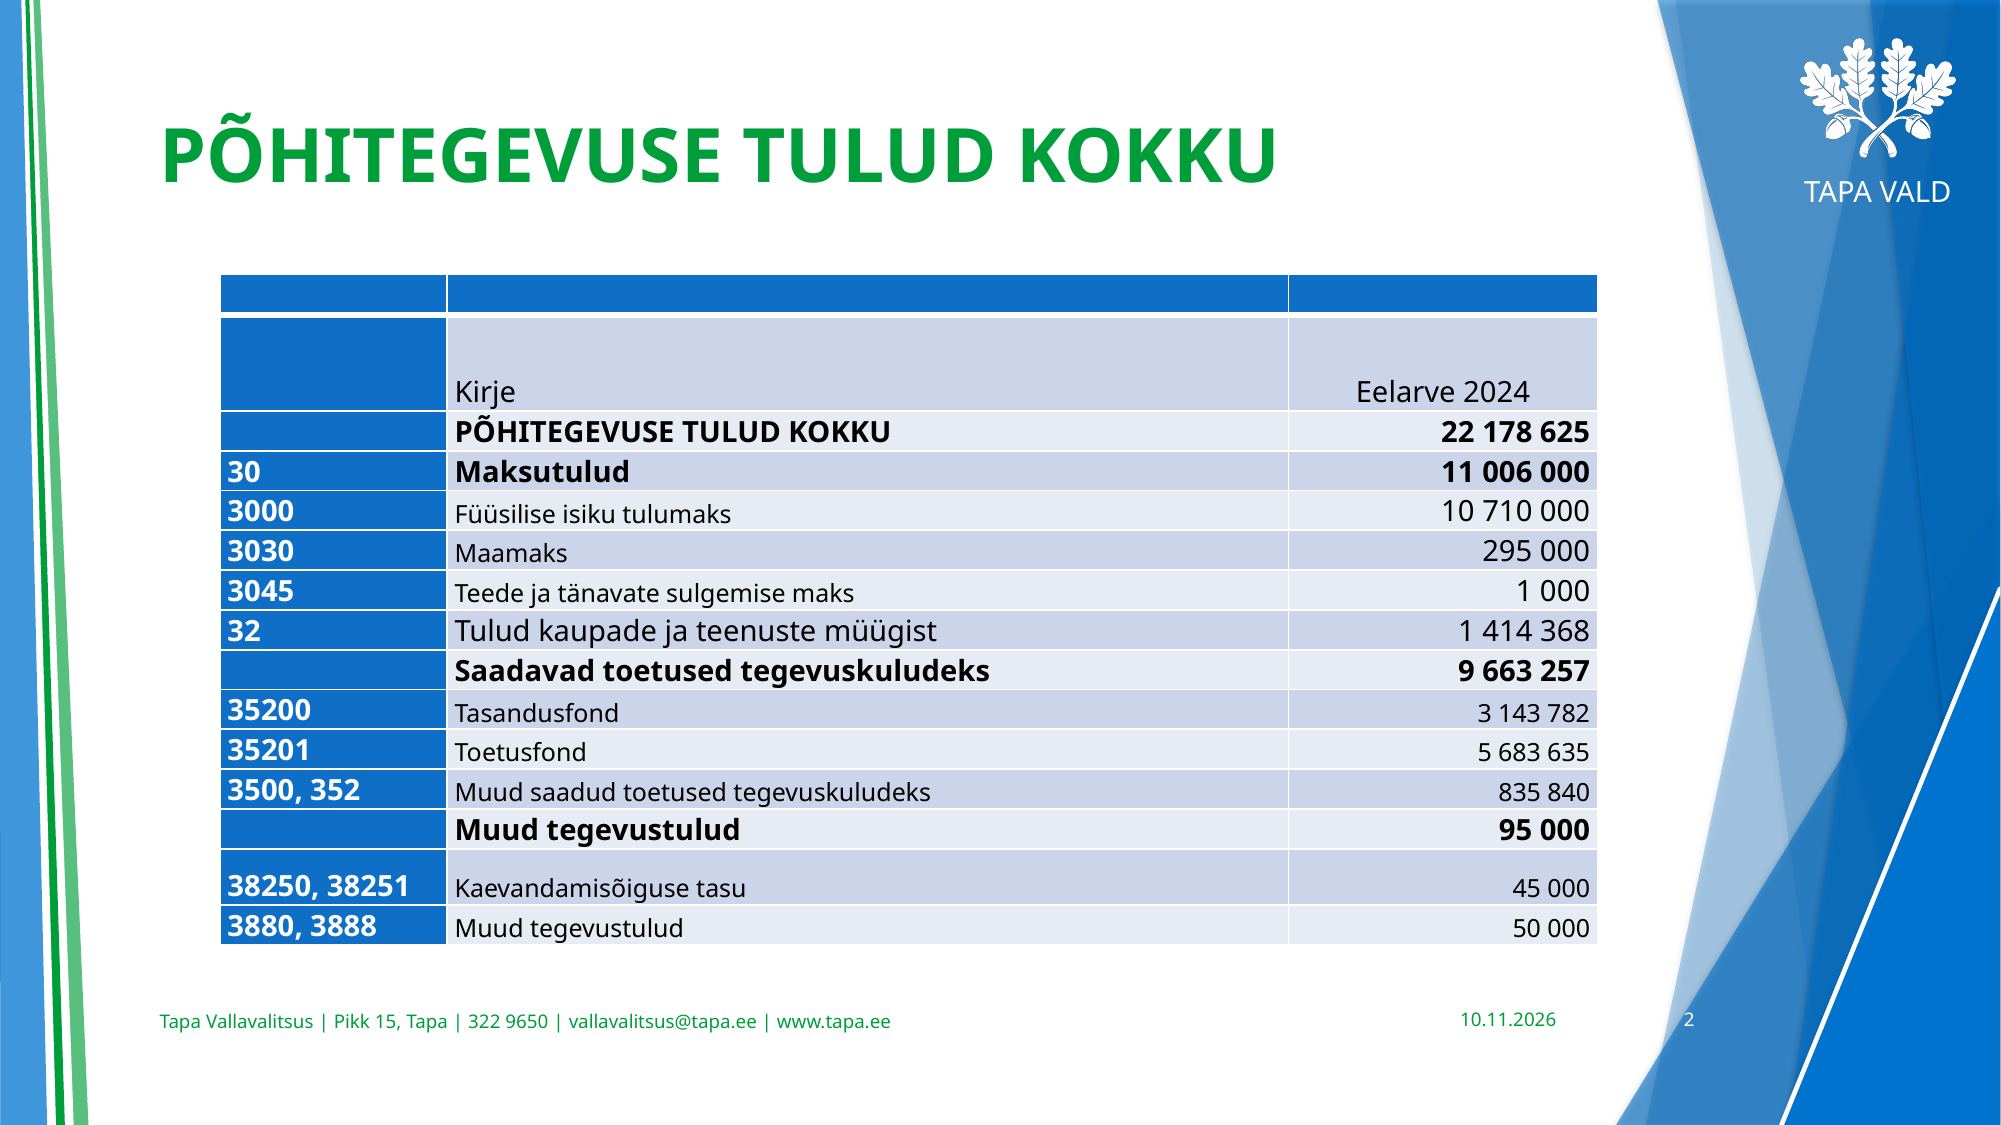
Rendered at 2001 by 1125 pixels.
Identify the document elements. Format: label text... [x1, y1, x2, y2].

table_cell 35200 [221, 690, 446, 728]
table_cell PÕHITEGEVUSE TULUD KOKKU [448, 412, 1288, 450]
table_cell 32 [221, 611, 446, 649]
table_cell Füüsilise isiku tulumaks [448, 491, 1288, 529]
table_header [221, 275, 446, 312]
table_cell 3880, 3888 [221, 906, 446, 944]
table_cell Tasandusfond [448, 690, 1288, 728]
table_cell 9 663 257 [1289, 651, 1597, 689]
table_header [1289, 275, 1597, 312]
table_cell Tulud kaupade ja teenuste müügist [448, 611, 1288, 649]
table_cell 3030 [221, 531, 446, 569]
table_cell Muud tegevustulud [448, 810, 1288, 848]
picture [1800, 38, 1956, 158]
table_cell [221, 412, 446, 450]
table_header [448, 275, 1288, 312]
table_cell 295 000 [1289, 531, 1597, 569]
table_cell 1 414 368 [1289, 611, 1597, 649]
table_cell Maksutulud [448, 452, 1288, 490]
table_cell 3500, 352 [221, 770, 446, 808]
table_cell Maamaks [448, 531, 1288, 569]
table_cell 3000 [221, 491, 446, 529]
slide_number 2 [1597, 990, 1710, 1051]
table_cell 38250, 38251 [221, 850, 446, 904]
table_cell 30 [221, 452, 446, 490]
table_cell 11 006 000 [1289, 452, 1597, 490]
table_cell Toetusfond [448, 730, 1288, 768]
table_cell [221, 318, 446, 410]
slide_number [1421, 990, 1572, 1051]
table_cell 10 710 000 [1289, 491, 1597, 529]
table_cell [221, 651, 446, 689]
table_cell 835 840 [1289, 770, 1597, 808]
table_cell [221, 810, 446, 848]
table_cell 3 143 782 [1289, 690, 1597, 728]
table_cell 45 000 [1289, 850, 1597, 904]
table_cell 1 000 [1289, 571, 1597, 609]
table_cell 3045 [221, 571, 446, 609]
table_cell Eelarve 2024 [1289, 318, 1597, 410]
table_cell 22 178 625 [1289, 412, 1597, 450]
table_cell Kaevandamisõiguse tasu [448, 850, 1288, 904]
table_cell Teede ja tänavate sulgemise maks [448, 571, 1288, 609]
table_cell Muud tegevustulud [448, 906, 1288, 944]
table_cell 50 000 [1289, 906, 1597, 944]
footer Tapa Vallavalitsus | Pikk 15, Tapa | 322 9650 | vallavalitsus@tapa.ee | www.tapa.ee [144, 992, 1396, 1053]
table_cell Saadavad toetused tegevuskuludeks [448, 651, 1288, 689]
table_cell Muud saadud toetused tegevuskuludeks [448, 770, 1288, 808]
table_cell 95 000 [1289, 810, 1597, 848]
table_cell 35201 [221, 730, 446, 768]
table_cell Kirje [448, 318, 1288, 410]
table_cell 5 683 635 [1289, 730, 1597, 768]
title PÕHITEGEVUSE TULUD KOKKU [144, 99, 1710, 317]
